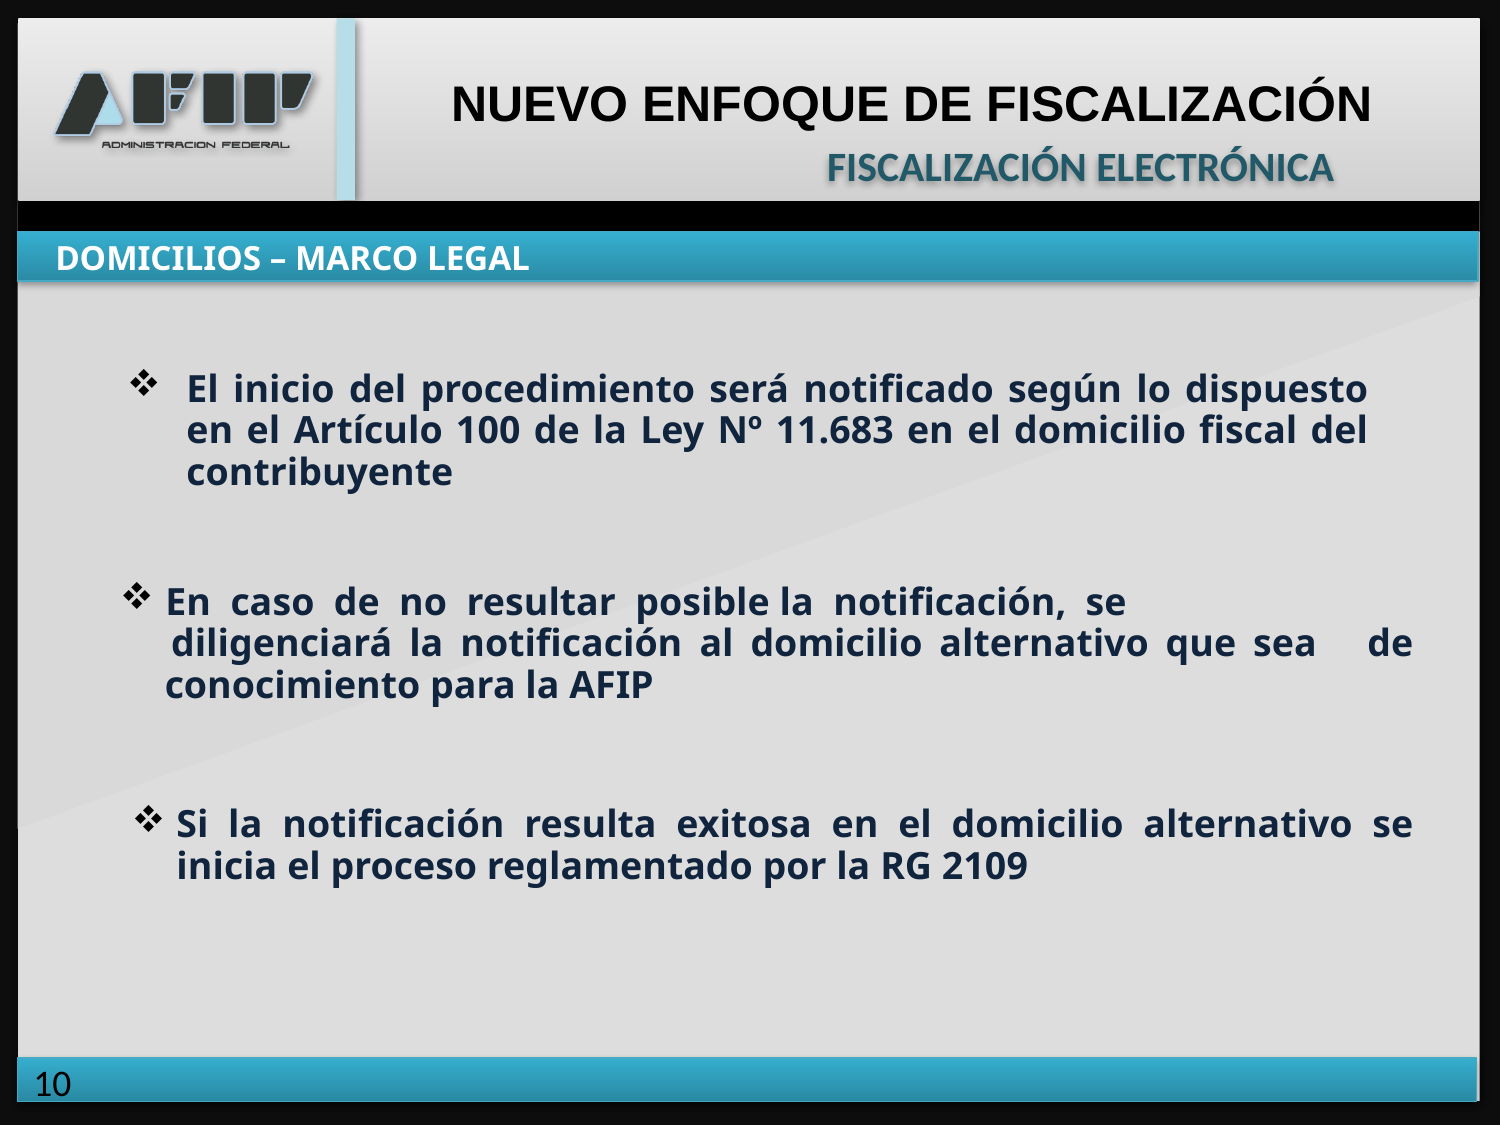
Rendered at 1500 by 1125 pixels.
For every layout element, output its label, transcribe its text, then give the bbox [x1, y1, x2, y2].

text_box El inicio del procedimiento será notificado según lo dispuesto en el Artículo 100 de la Ley Nº 11.683 en el domicilio fiscal del contribuyente [112, 361, 1385, 502]
text_box FISCALIZACIÓN ELECTRÓNICA [797, 137, 1365, 199]
text_box En caso de no resultar posible la notificación, se diligenciará la notificación al domicilio alternativo que sea de conocimiento para la AFIP [105, 574, 1430, 715]
text_box Si la notificación resulta exitosa en el domicilio alternativo se inicia el proceso reglamentado por la RG 2109 [117, 796, 1430, 896]
text_box 10 [18, 1044, 369, 1105]
picture [53, 71, 313, 148]
text_box DOMICILIOS – MARCO LEGAL [40, 221, 1436, 285]
